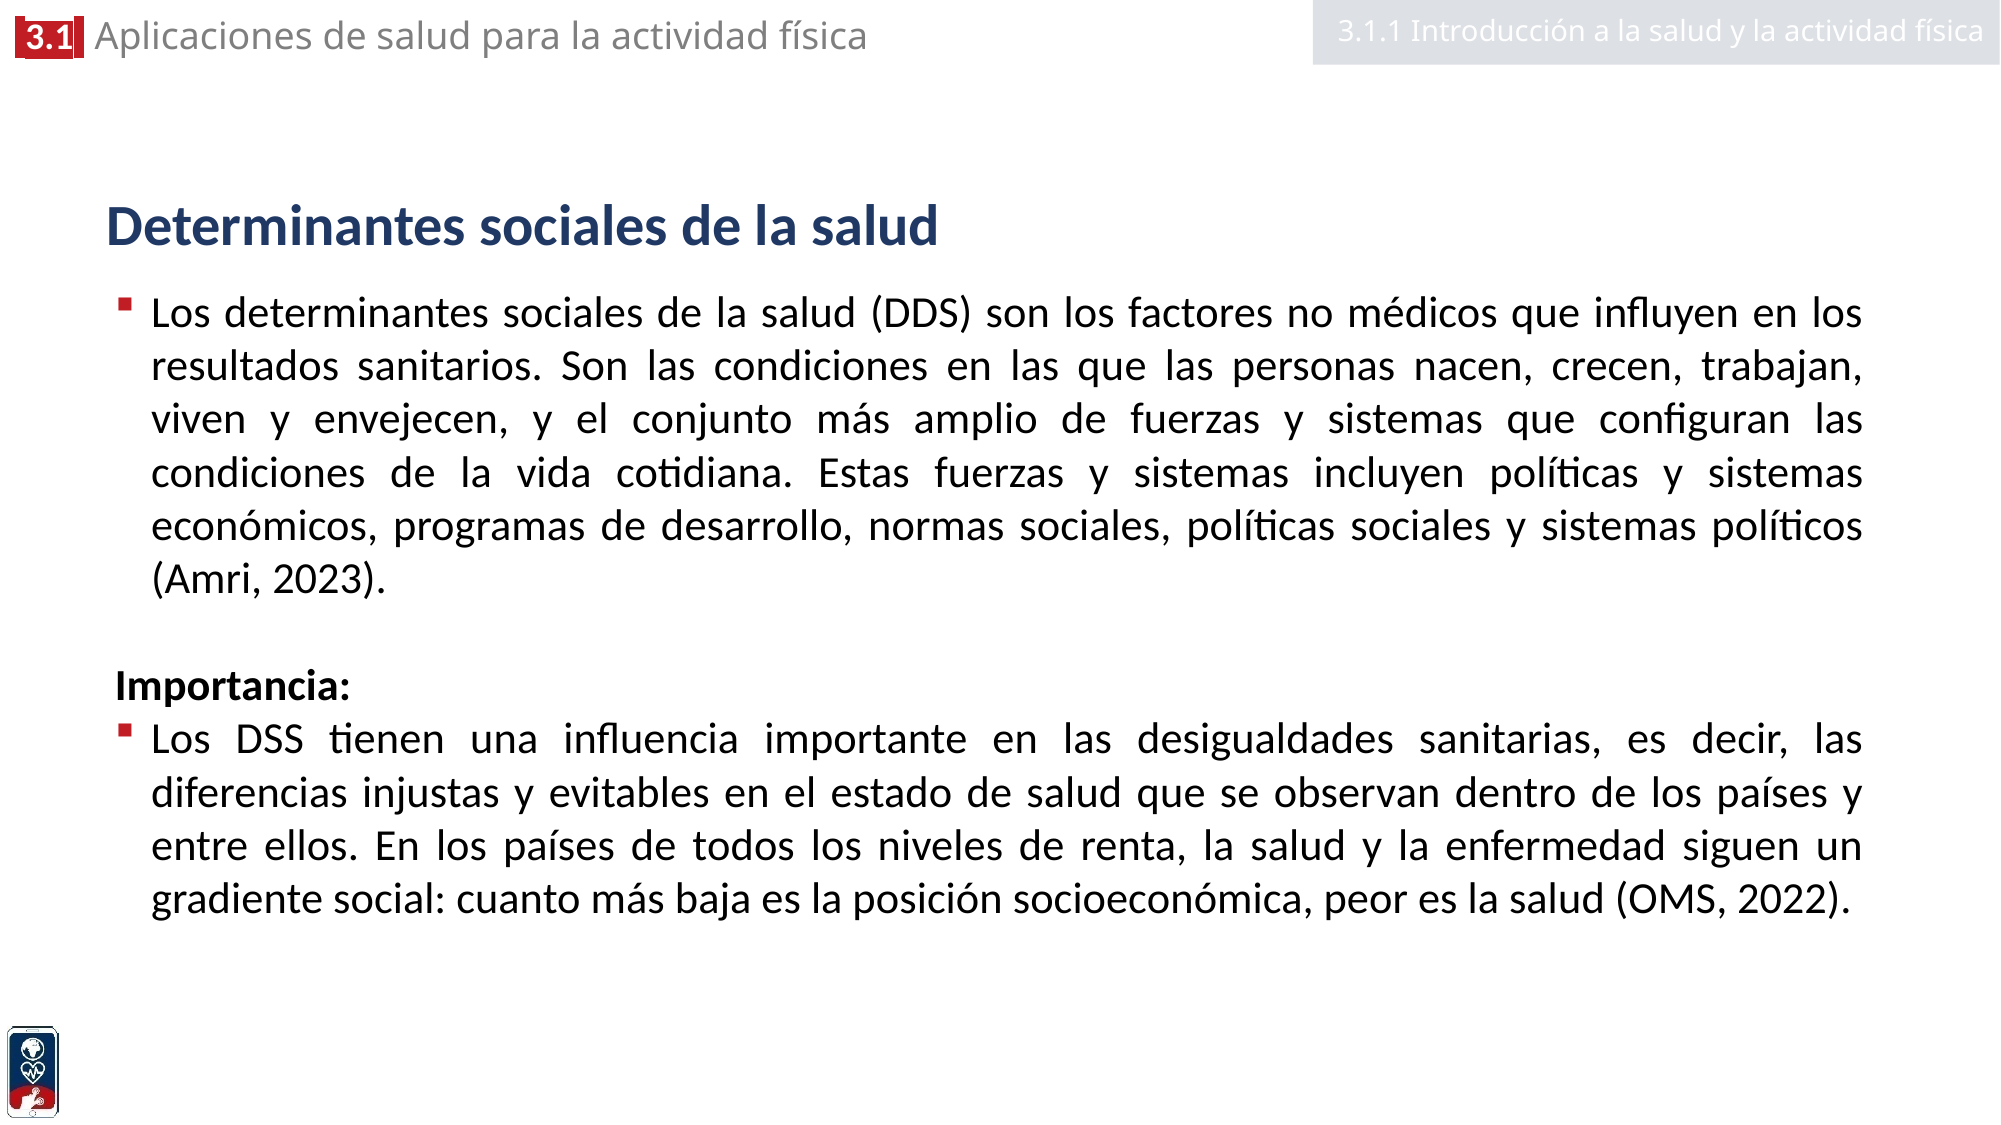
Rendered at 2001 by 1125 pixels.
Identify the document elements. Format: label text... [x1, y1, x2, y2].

title Determinantes sociales de la salud [91, 177, 1961, 276]
text_box Los determinantes sociales de la salud (DDS) son los factores no médicos que influyen en los resultados sanitarios. Son las condiciones en las que las personas nacen, crecen, trabajan, viven y envejecen, y el conjunto más amplio de fuerzas y sistemas que configuran las condiciones de la vida cotidiana. Estas fuerzas y sistemas incluyen políticas y sistemas económicos, programas de desarrollo, normas sociales, políticas sociales y sistemas políticos (Amri, 2023). Importancia: Los DSS tienen una influencia importante en las desigualdades sanitarias, es decir, las diferencias injustas y evitables en el estado de salud que se observan dentro de los países y entre ellos. En los países de todos los niveles de renta, la salud y la enfermedad siguen un gradiente social: cuanto más baja es la posición socioeconómica, peor es la salud (OMS, 2022). [100, 275, 1882, 1079]
picture [7, 1026, 59, 1118]
text_box 3.1.1 Introducción a la salud y la actividad física [1312, 0, 2000, 65]
